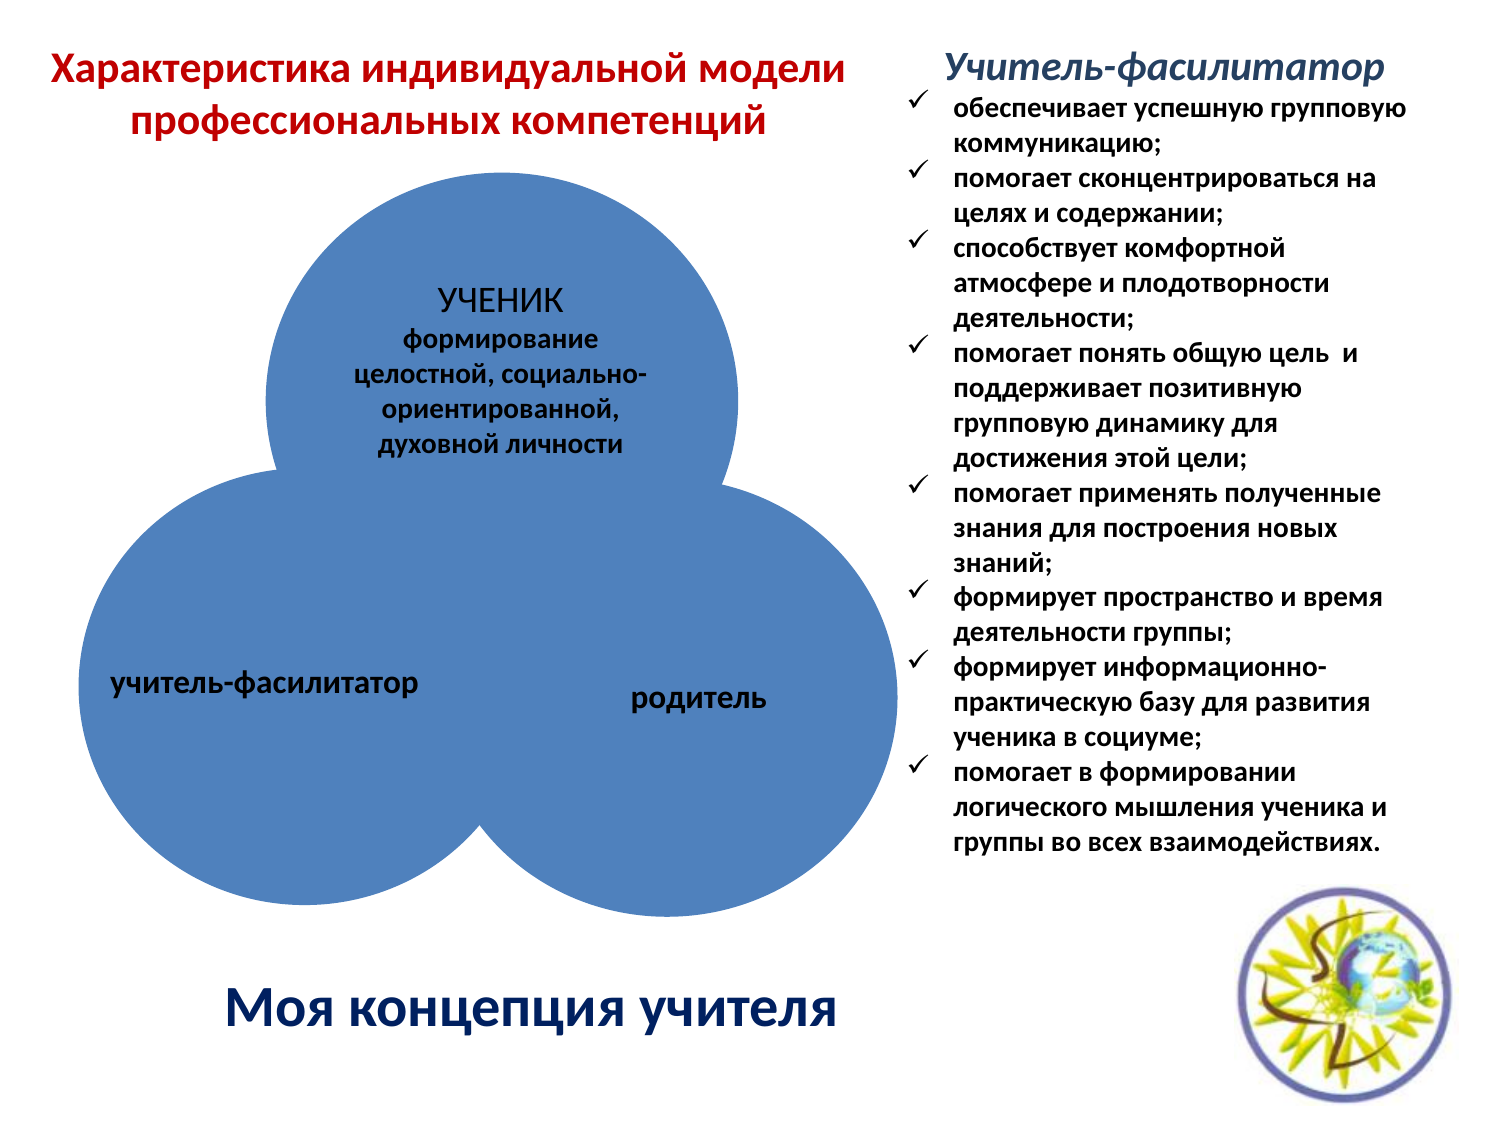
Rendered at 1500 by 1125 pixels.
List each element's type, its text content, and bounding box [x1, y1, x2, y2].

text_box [52, 467, 531, 906]
text_box Учитель-фасилитатор обеспечивает успешную групповую коммуникацию; помогает сконцентрироваться на целях и содержании; способствует комфортной атмосфере и плодотворности деятельности; помогает понять общую цель и поддерживает позитивную групповую динамику для достижения этой цели; помогает применять полученные знания для построения новых знаний; формирует пространство и время деятельности группы; формирует информационно-практическую базу для развития ученика в социуме; помогает в формировании логического мышления ученика и группы во всех взаимодействиях. [891, 30, 1437, 865]
text_box Моя концепция учителя [112, 960, 951, 1046]
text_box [436, 477, 898, 918]
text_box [265, 172, 739, 476]
text_box Характеристика индивидуальной модели профессиональных компетенций [5, 30, 892, 196]
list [1233, 884, 1459, 1107]
